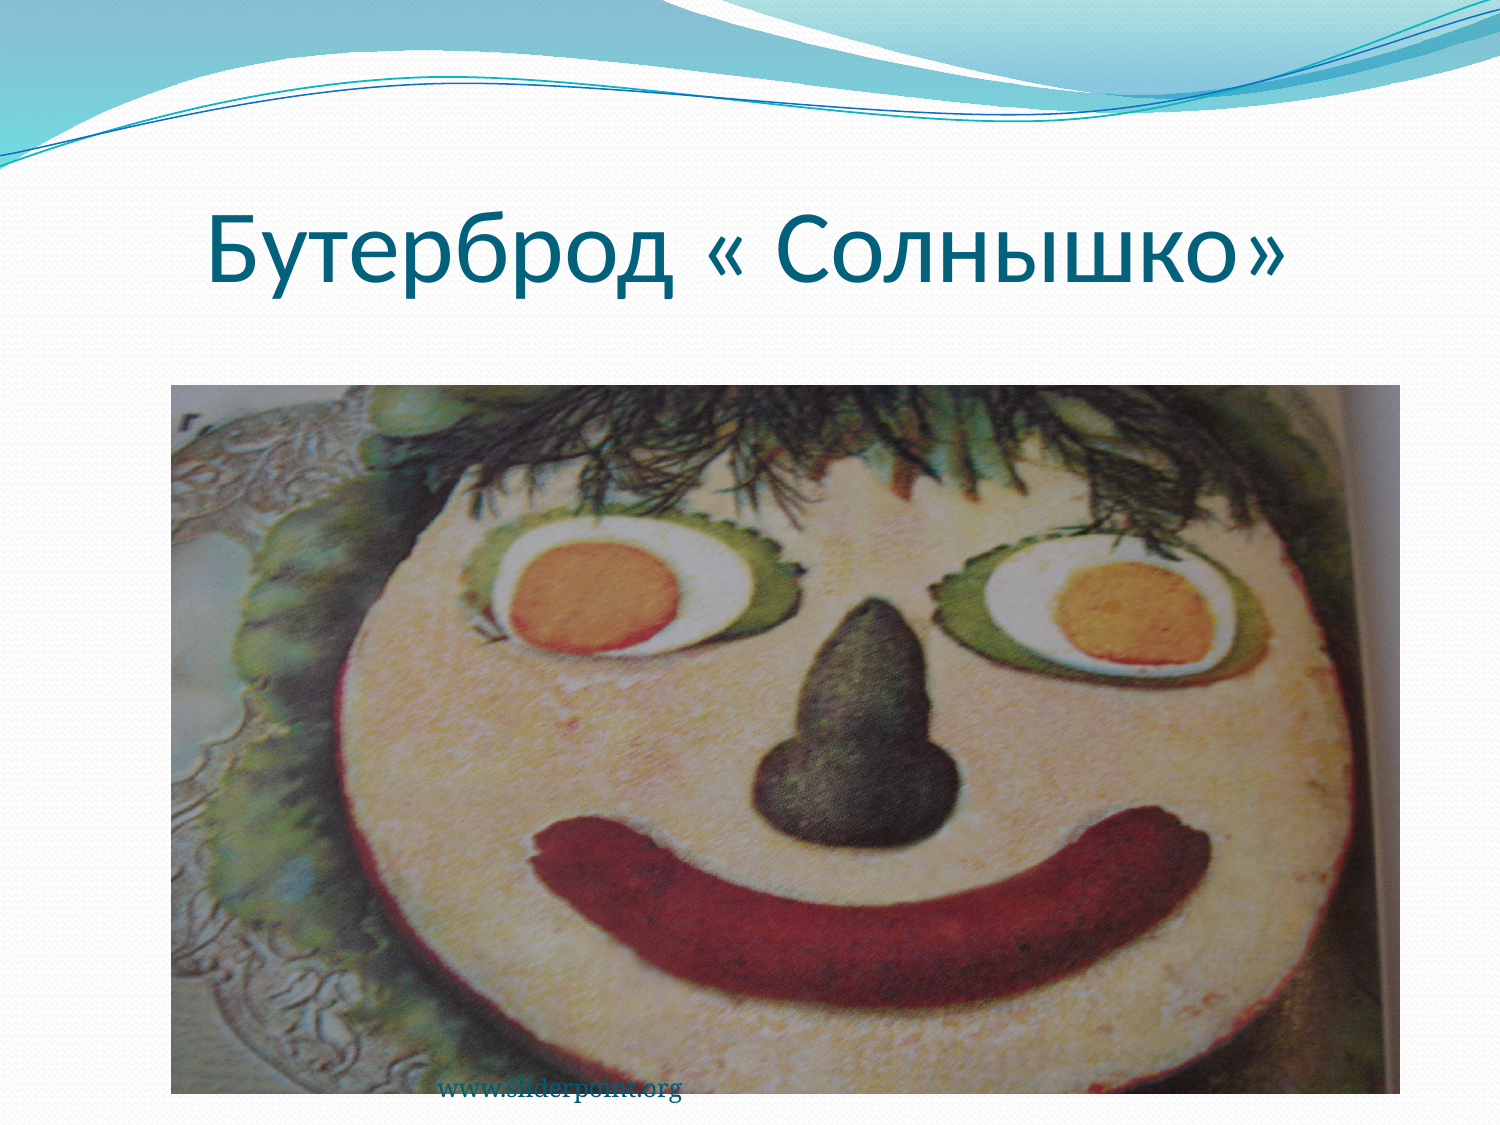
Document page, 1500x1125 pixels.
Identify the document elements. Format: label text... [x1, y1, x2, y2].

picture [617, 1086, 622, 1095]
picture [170, 385, 1400, 1095]
picture [476, 1086, 484, 1095]
picture [568, 1086, 576, 1095]
picture [538, 1086, 543, 1095]
picture [593, 1086, 599, 1095]
title Бутерброд « Солнышко» [74, 115, 1426, 304]
picture [579, 1086, 585, 1095]
